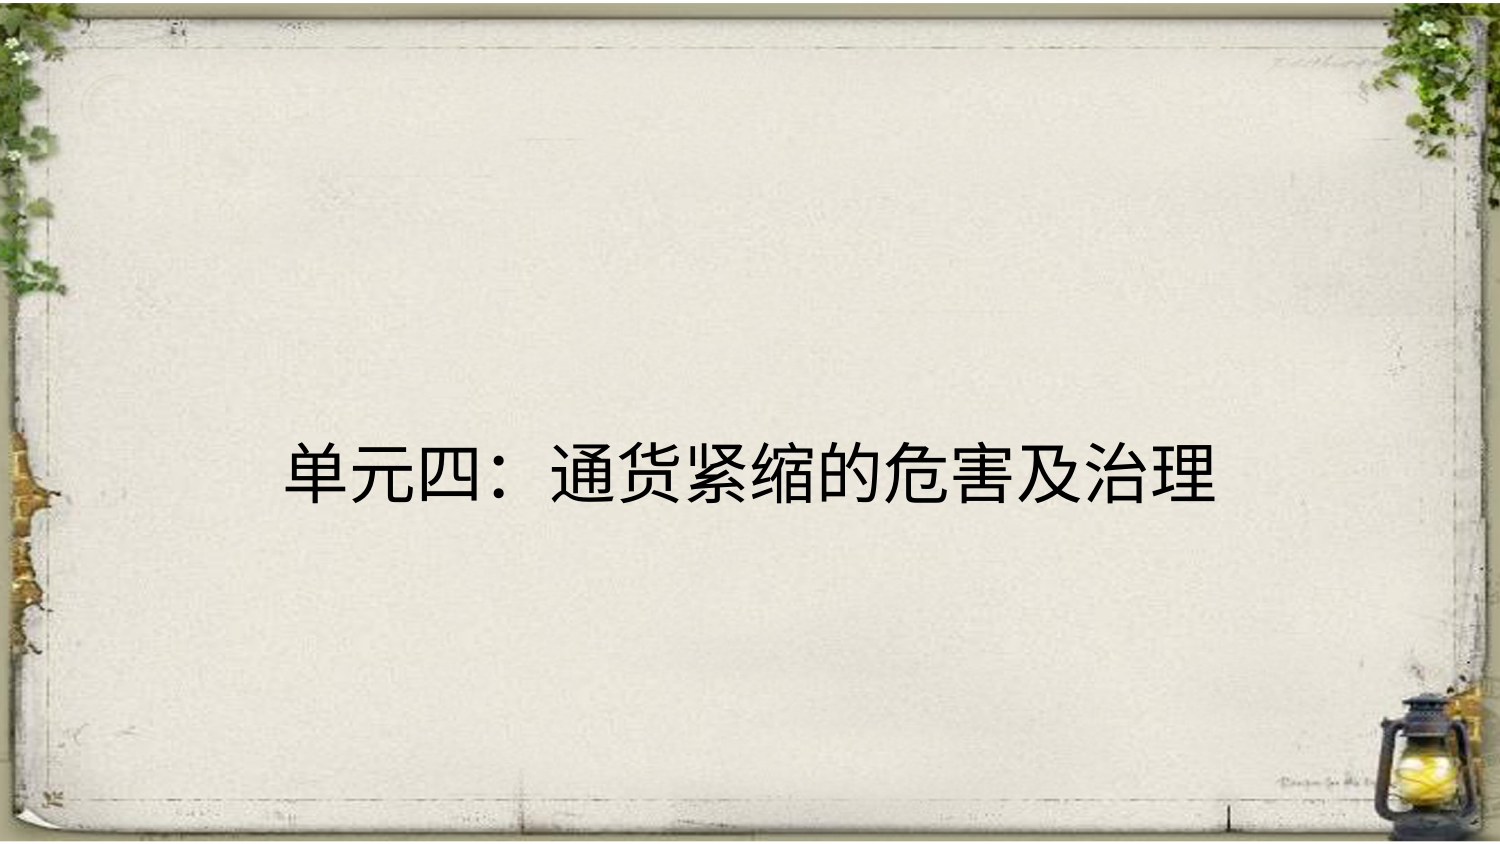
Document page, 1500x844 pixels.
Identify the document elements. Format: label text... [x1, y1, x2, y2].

picture [0, 0, 1500, 844]
title 单元四：通货紧缩的危害及治理 [143, 28, 1357, 600]
